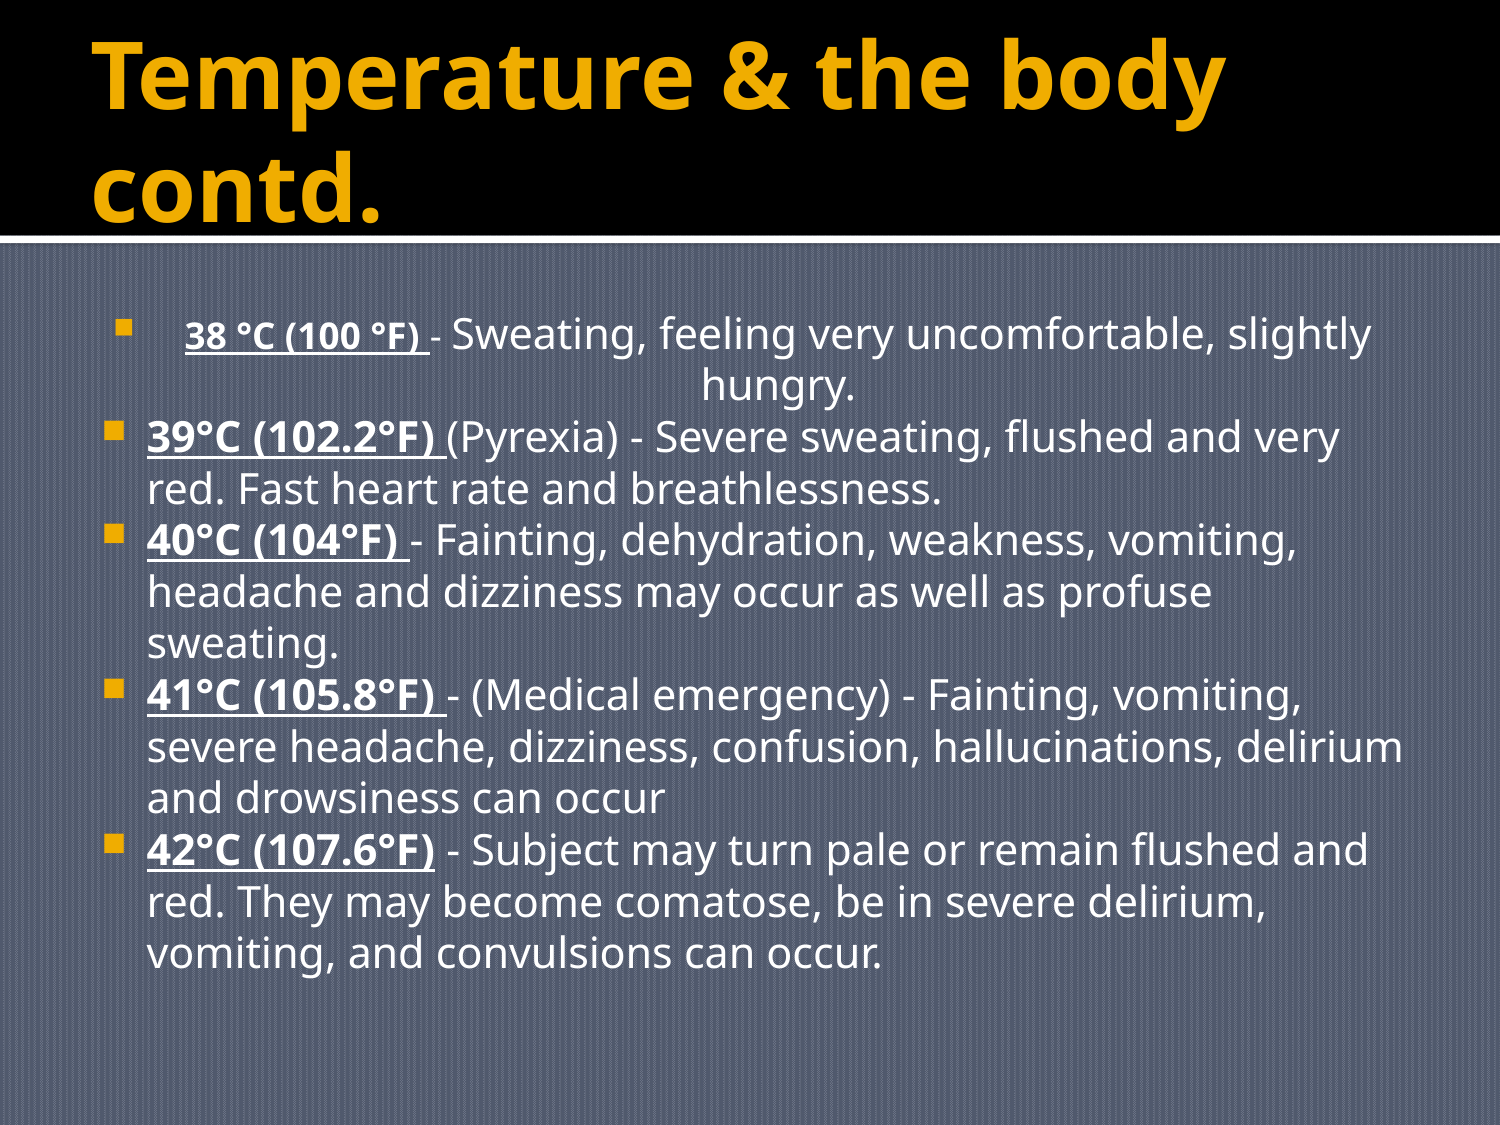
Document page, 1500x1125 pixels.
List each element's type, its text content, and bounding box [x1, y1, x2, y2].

title Temperature & the body contd. [75, 25, 1425, 231]
list 38 °C (100 °F) - Sweating, feeling very uncomfortable, slightly hungry. 39°C (102.2°F) (Pyrexia) - Severe sweating, flushed and very red. Fast heart rate and breathlessness. 40°C (104°F) - Fainting, dehydration, weakness, vomiting, headache and dizziness may occur as well as profuse sweating. 41°C (105.8°F) - (Medical emergency) - Fainting, vomiting, severe headache, dizziness, confusion, hallucinations, delirium and drowsiness can occur 42°C (107.6°F) - Subject may turn pale or remain flushed and red. They may become comatose, be in severe delirium, vomiting, and convulsions can occur. [75, 291, 1425, 1050]
